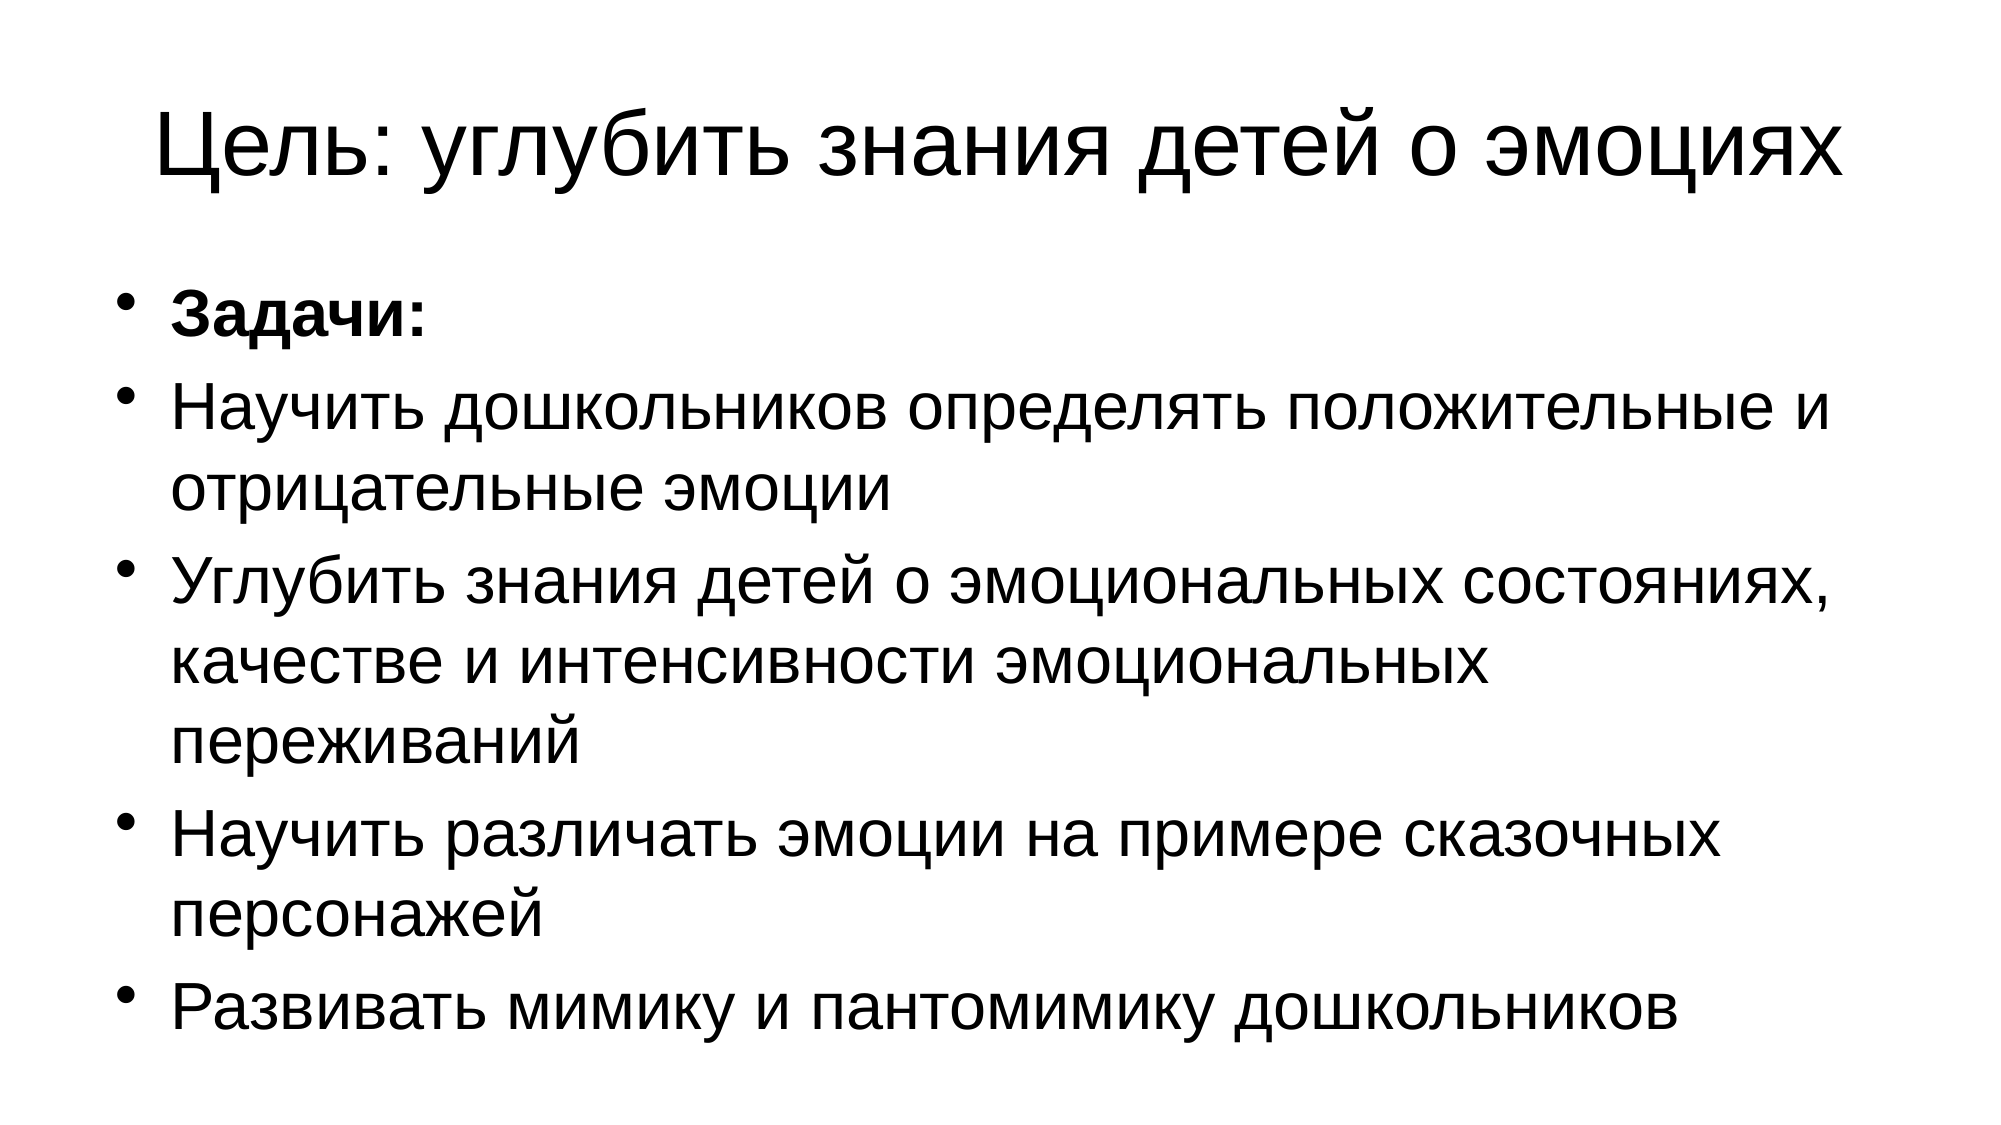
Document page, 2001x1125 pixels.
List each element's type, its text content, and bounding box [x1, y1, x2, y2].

list Задачи: Научить дошкольников определять положительные и отрицательные эмоции Углубить знания детей о эмоциональных состояниях, качестве и интенсивности эмоциональных переживаний Научить различать эмоции на примере сказочных персонажей Развивать мимику и пантомимику дошкольников [99, 262, 1900, 1005]
title Цель: углубить знания детей о эмоциях [99, 45, 1900, 233]
